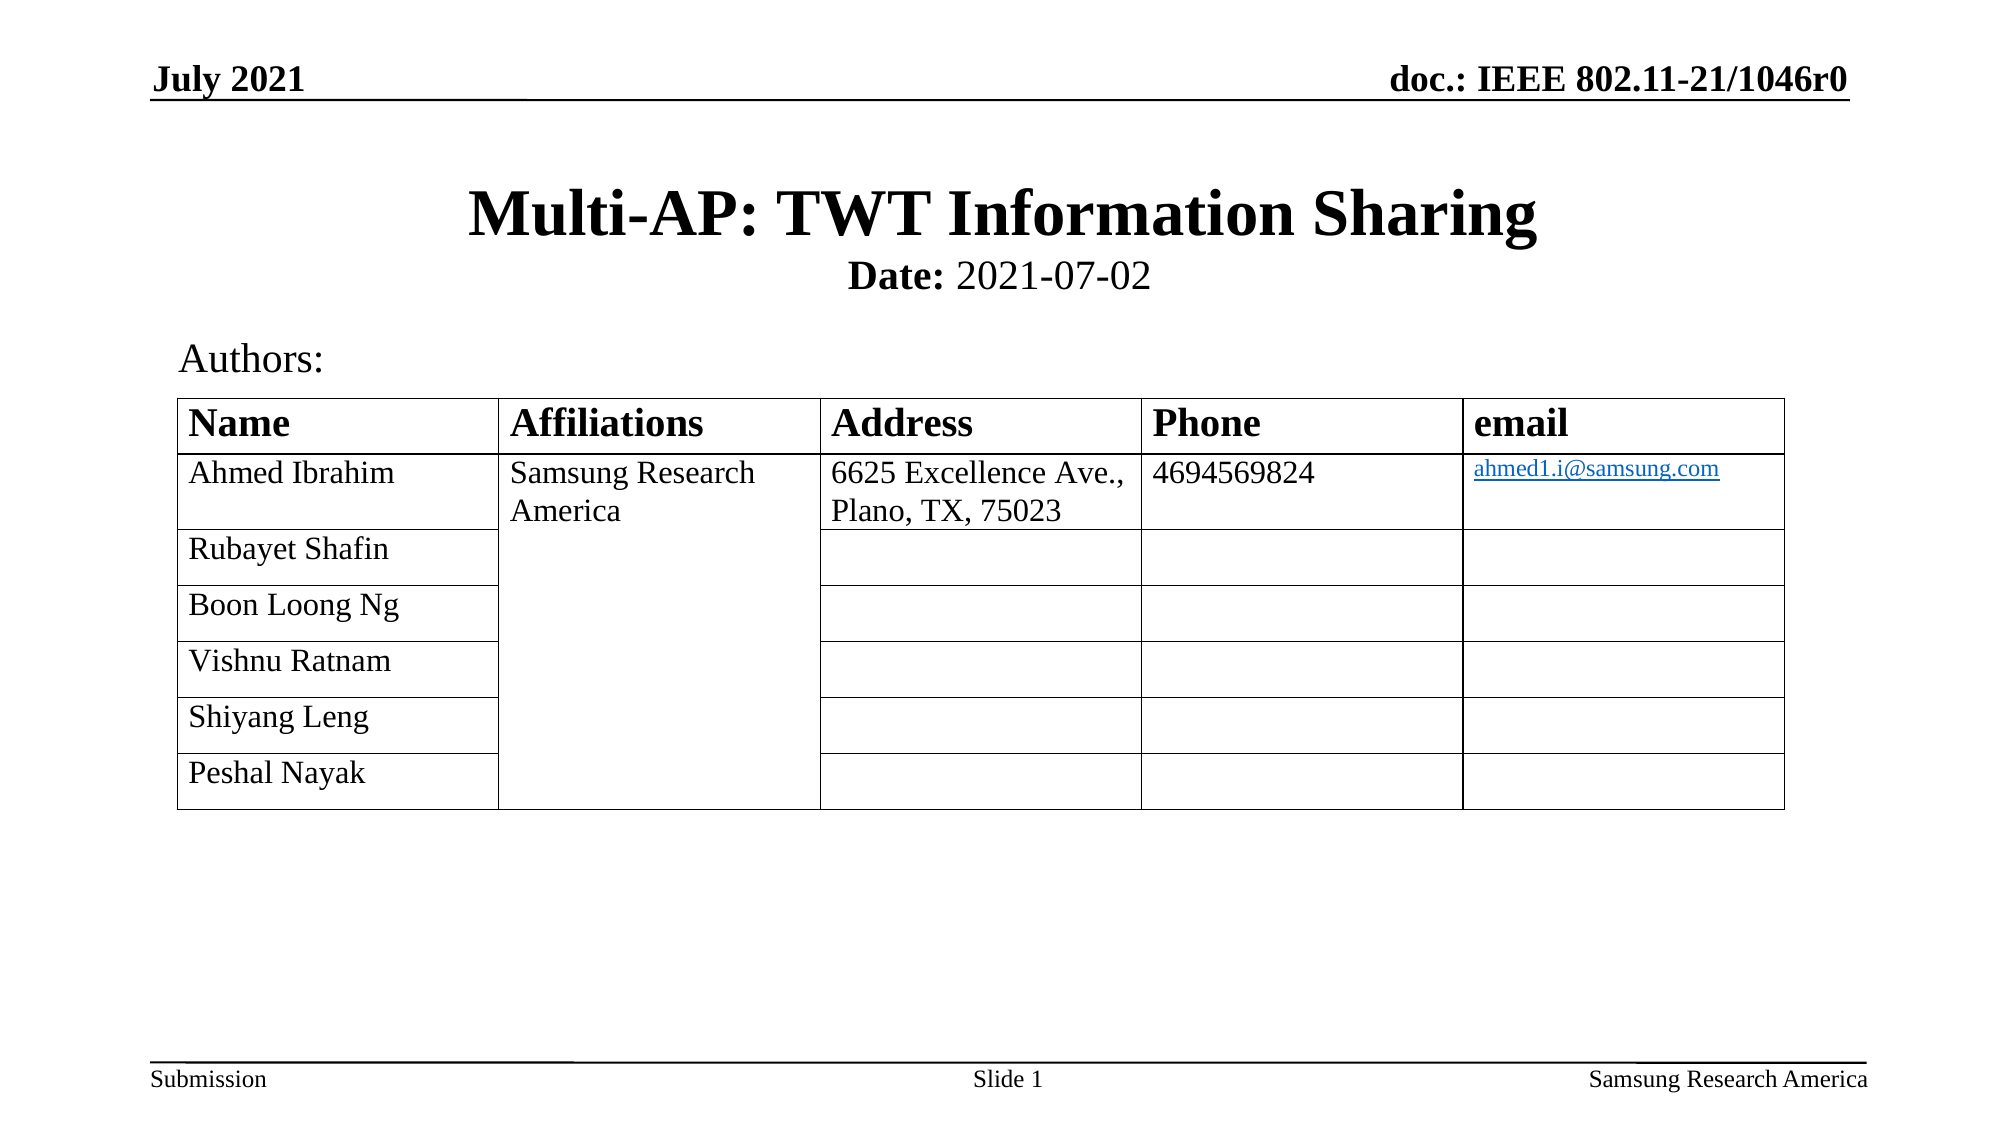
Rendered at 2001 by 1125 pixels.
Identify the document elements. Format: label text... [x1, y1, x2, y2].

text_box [161, 397, 1839, 857]
footer Samsung Research America [1171, 1061, 1869, 1093]
text_box Authors: [162, 323, 401, 387]
subtitle Date: 2021-07-02 [299, 239, 1701, 319]
title Multi-AP: TWT Information Sharing [149, 99, 1859, 319]
slide_number Slide 1 [950, 1061, 1067, 1123]
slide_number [152, 54, 563, 100]
